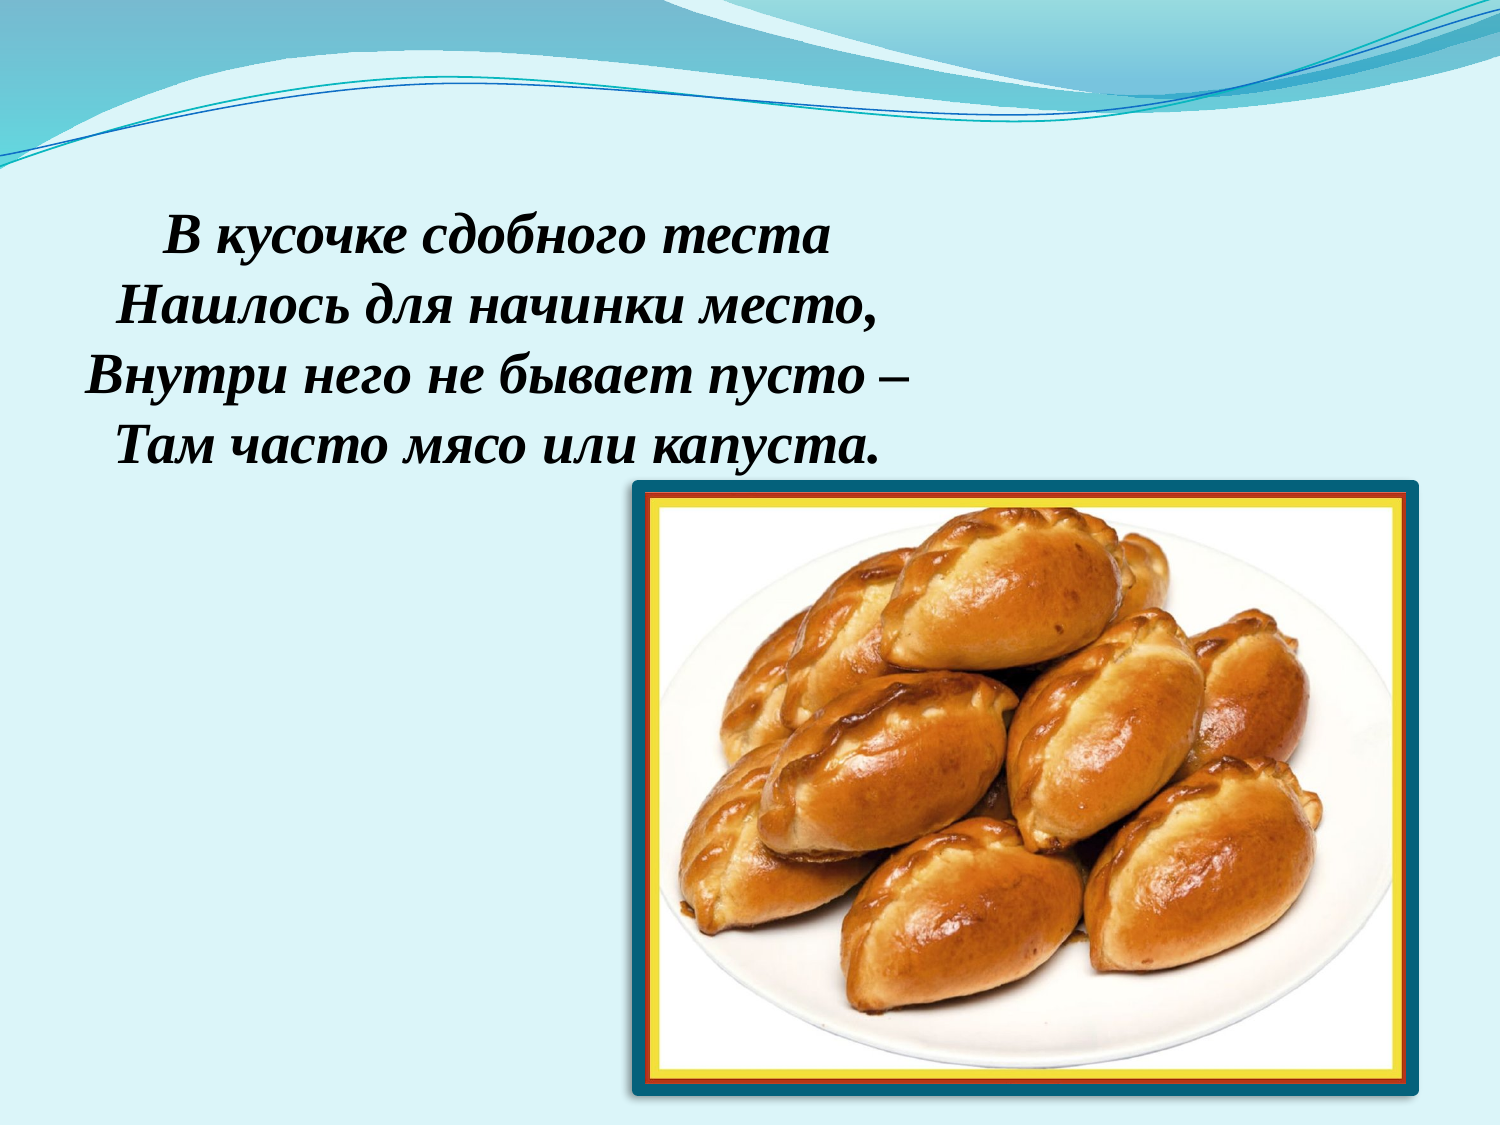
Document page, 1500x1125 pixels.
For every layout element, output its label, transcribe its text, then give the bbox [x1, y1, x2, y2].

text_box В кусочке сдобного теста Нашлось для начинки место, Внутри него не бывает пусто – Там часто мясо или капуста. [35, 187, 961, 483]
picture [646, 493, 1405, 1083]
